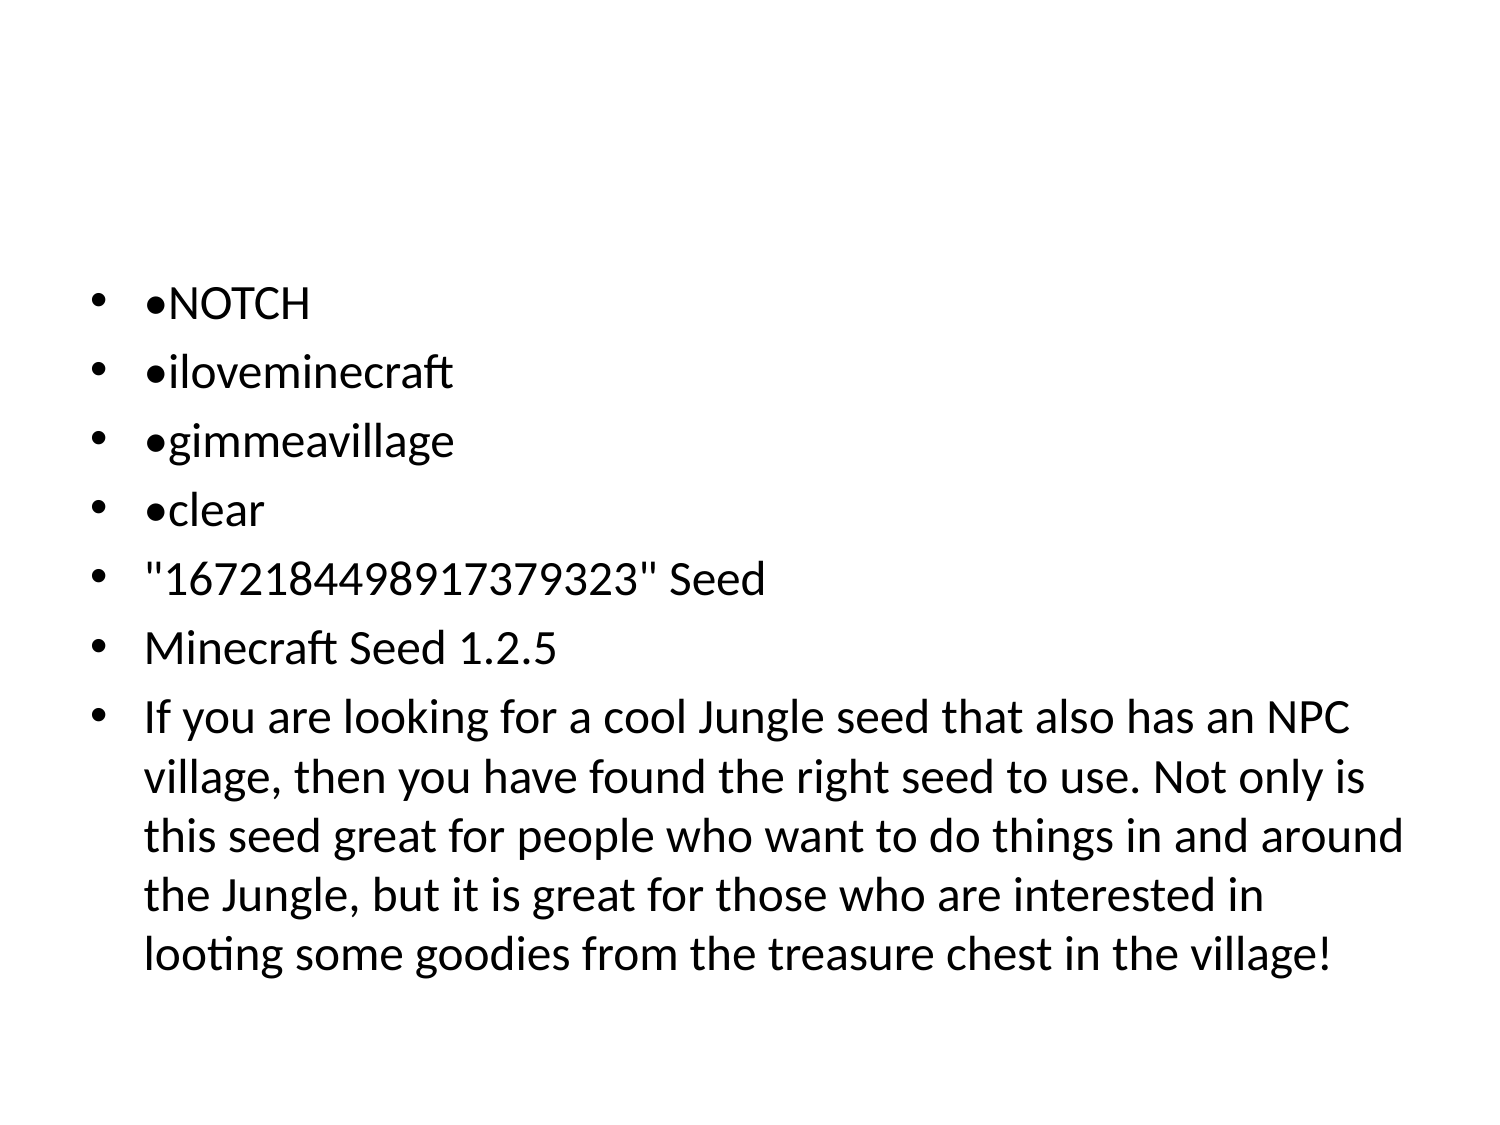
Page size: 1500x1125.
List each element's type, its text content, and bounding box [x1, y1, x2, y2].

list •NOTCH •iloveminecraft •gimmeavillage •clear "1672184498917379323" Seed Minecraft Seed 1.2.5 If you are looking for a cool Jungle seed that also has an NPC village, then you have found the right seed to use. Not only is this seed great for people who want to do things in and around the Jungle, but it is great for those who are interested in looting some goodies from the treasure chest in the village! [75, 262, 1425, 1005]
